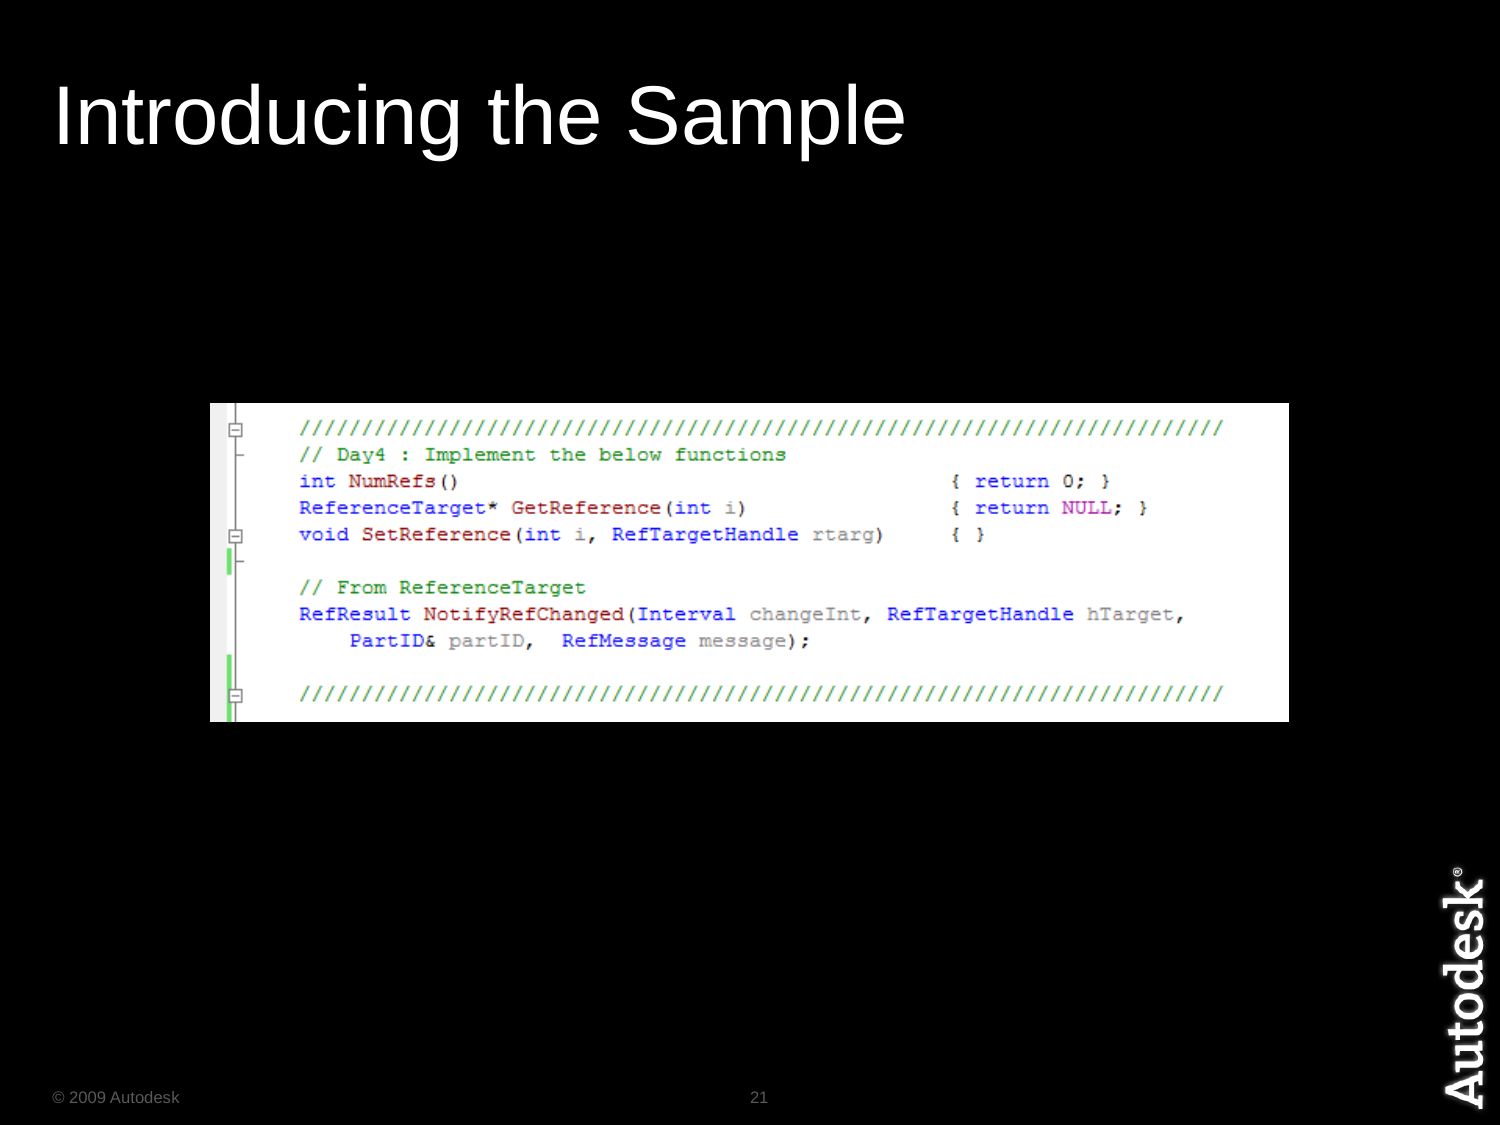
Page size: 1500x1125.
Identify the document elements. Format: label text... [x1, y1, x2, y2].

picture [1402, 0, 1500, 1125]
picture [210, 402, 1290, 723]
title Introducing the Sample [52, 22, 1401, 211]
